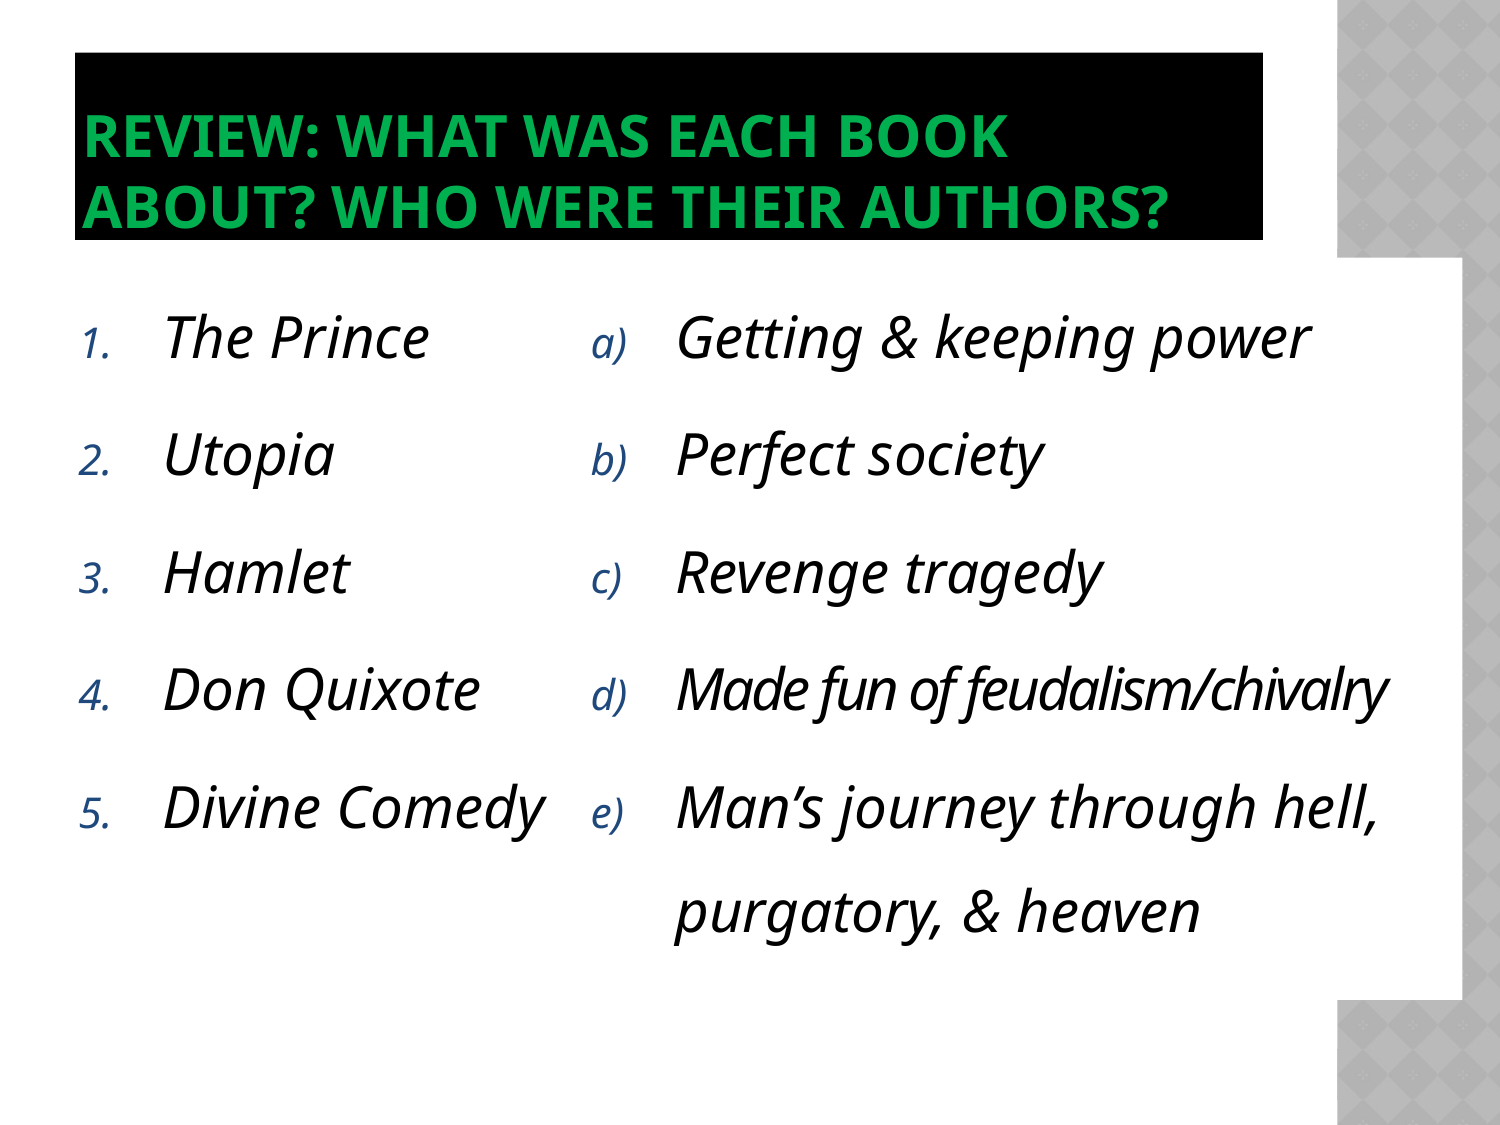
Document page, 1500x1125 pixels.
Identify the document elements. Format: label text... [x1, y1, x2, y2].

list The Prince Utopia Hamlet Don Quixote Divine Comedy [50, 257, 562, 1000]
title Review: What was each book about? Who were their authors? [75, 52, 1263, 240]
list Getting & keeping power Perfect society Revenge tragedy Made fun of feudalism/chivalry Man’s journey through hell, purgatory, & heaven [562, 257, 1463, 1000]
